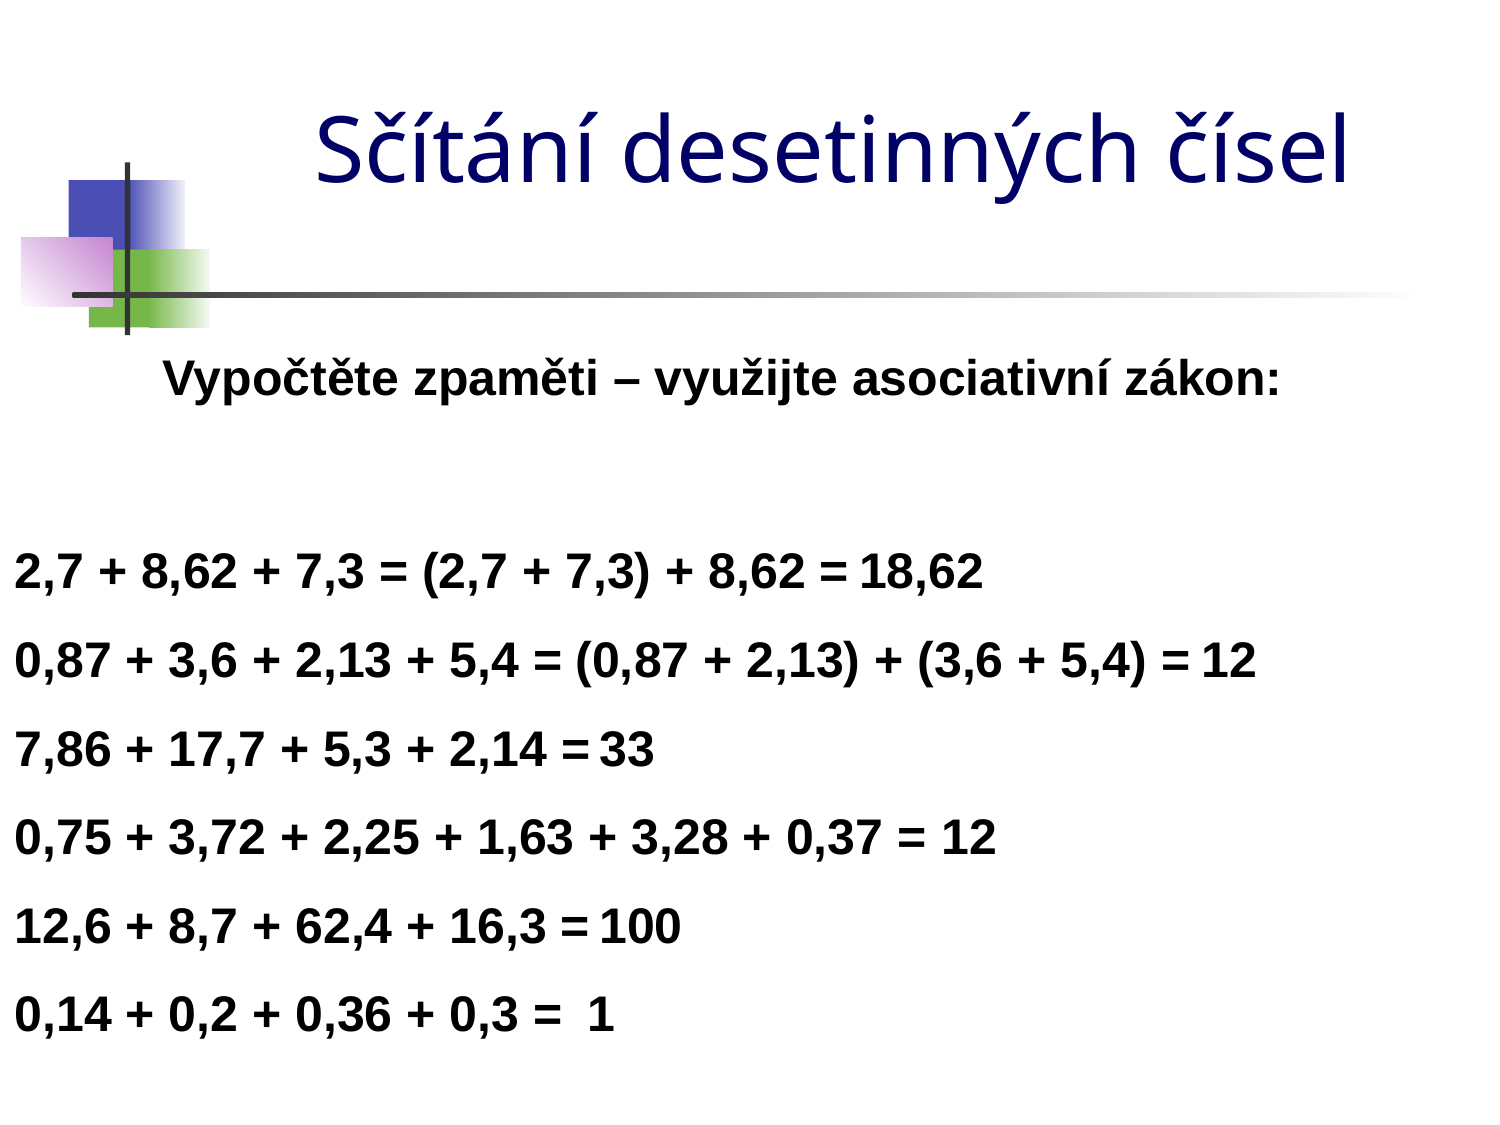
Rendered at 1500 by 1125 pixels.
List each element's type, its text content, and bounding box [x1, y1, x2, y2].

text_box 7,86 + 17,7 + 5,3 + 2,14 = [0, 708, 584, 784]
text_box (0,87 + 2,13) + (3,6 + 5,4) = [560, 620, 1232, 695]
text_box (2,7 + 7,3) + 8,62 = [407, 531, 897, 607]
text_box 0,75 + 3,72 + 2,25 + 1,63 + 3,28 + 0,37 = [0, 797, 927, 872]
text_box 100 [626, 885, 715, 961]
text_box 0,14 + 0,2 + 0,36 + 0,3 = [0, 974, 572, 1050]
text_box 18,62 [897, 531, 1034, 607]
text_box 2,7 + 8,62 + 7,3 = [0, 531, 407, 607]
text_box 12,6 + 8,7 + 62,4 + 16,3 = [0, 885, 626, 961]
text_box 1 [572, 974, 659, 1050]
text_box 33 [584, 708, 718, 784]
text_box 0,87 + 3,6 + 2,13 + 5,4 = [0, 620, 560, 695]
text_box 12 [927, 797, 1034, 872]
text_box 12 [1232, 620, 1317, 695]
text_box Vypočtěte zpaměti – využijte asociativní zákon: [147, 338, 1341, 413]
title Sčítání desetinných čísel [194, 81, 1474, 209]
